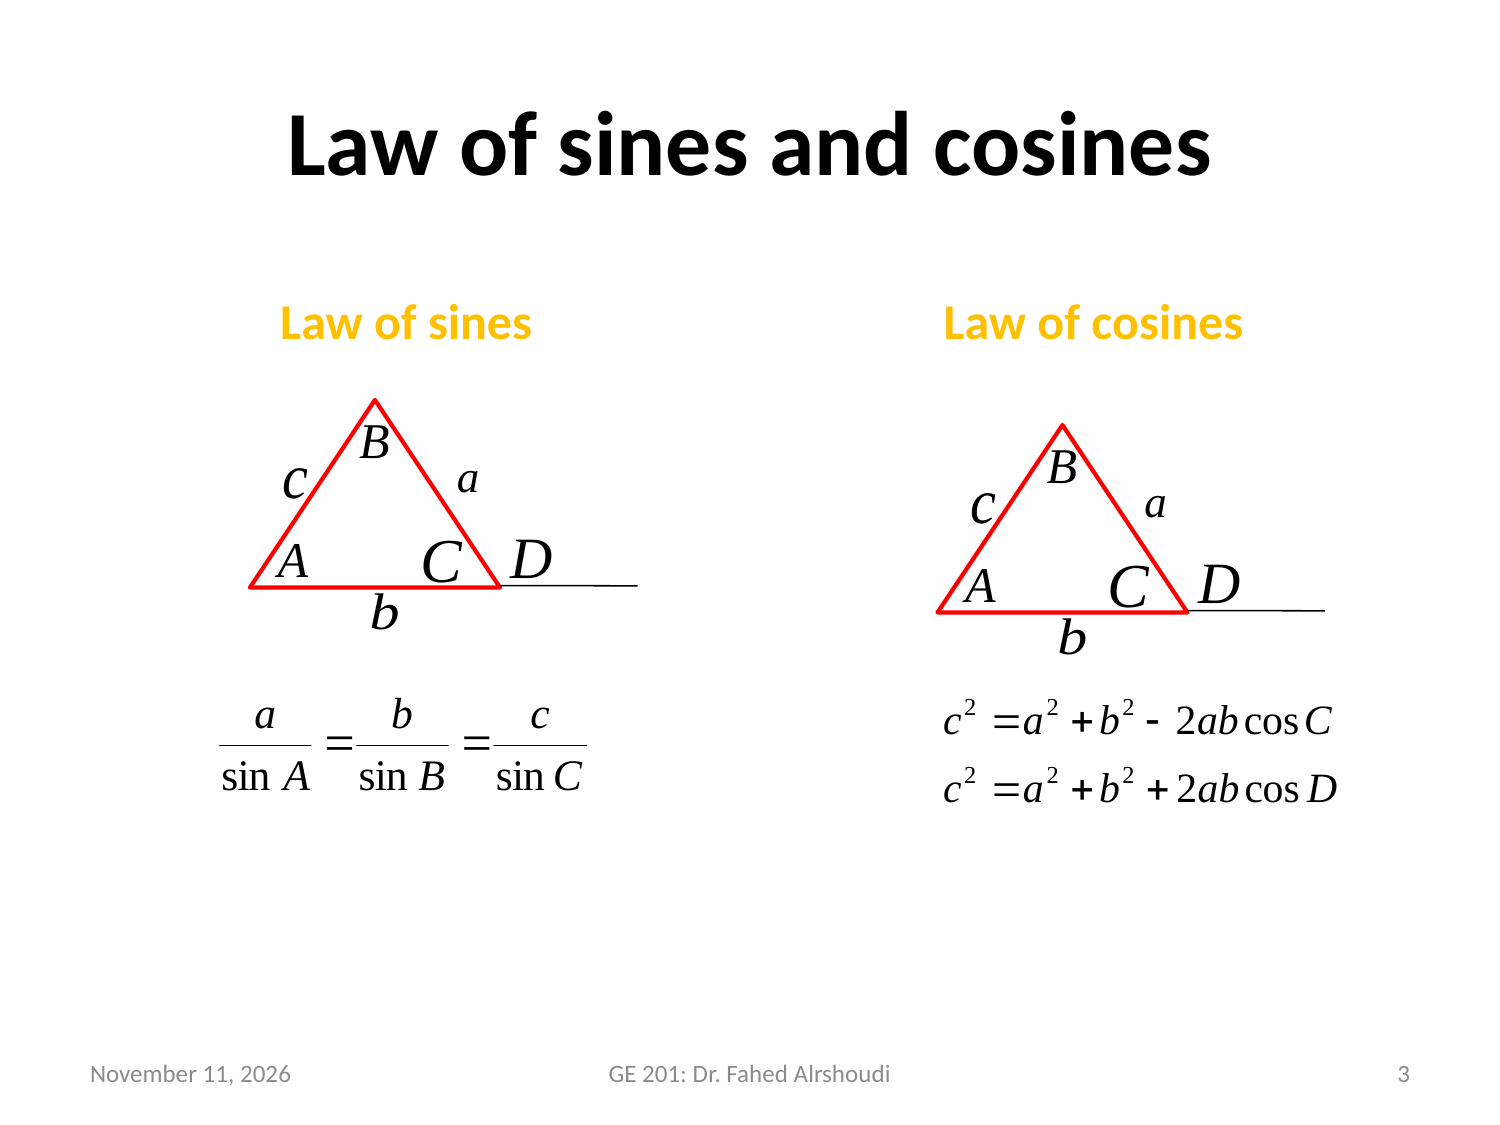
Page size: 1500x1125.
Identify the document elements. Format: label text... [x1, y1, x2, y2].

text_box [937, 687, 1344, 813]
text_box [212, 687, 598, 801]
slide_number 3 [1074, 1042, 1425, 1103]
list Law of cosines [761, 251, 1425, 357]
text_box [249, 399, 638, 643]
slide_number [75, 1042, 425, 1103]
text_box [937, 424, 1326, 668]
footer GE 201: Dr. Fahed Alrshoudi [512, 1042, 988, 1103]
title Law of sines and cosines [75, 45, 1425, 233]
list Law of sines [75, 251, 738, 357]
